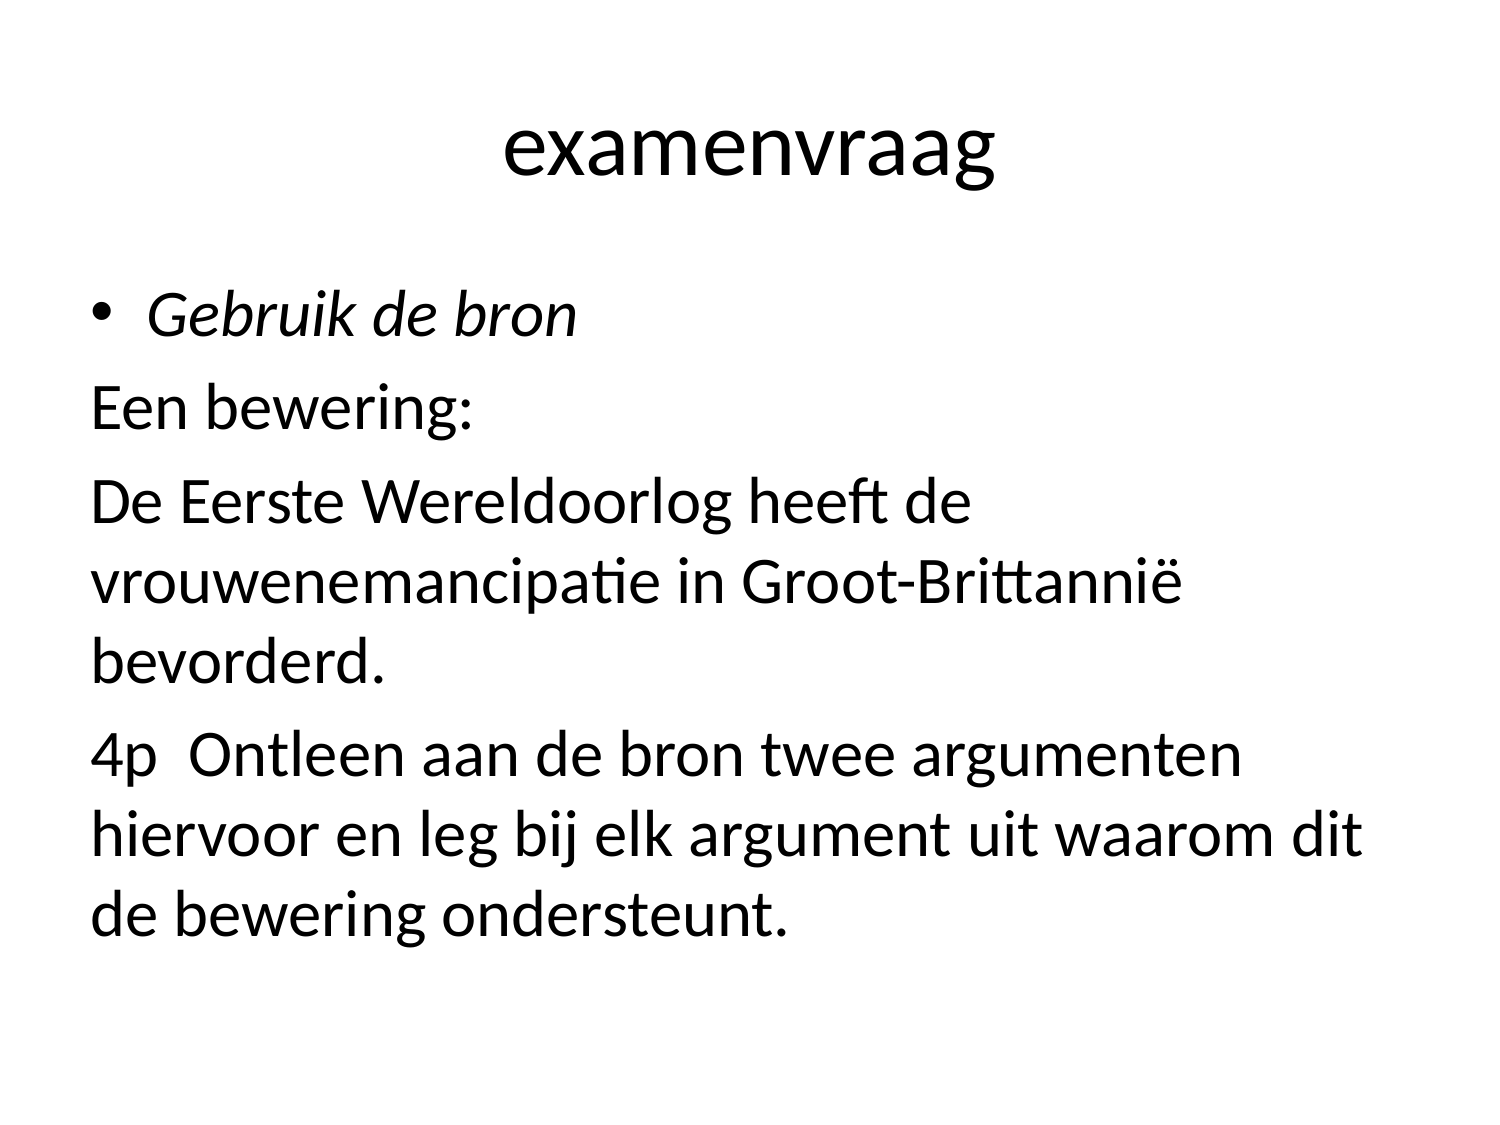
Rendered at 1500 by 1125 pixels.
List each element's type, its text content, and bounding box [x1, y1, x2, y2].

list Gebruik de bron Een bewering: De Eerste Wereldoorlog heeft de vrouwenemancipatie in Groot-Brittannië bevorderd. 4p Ontleen aan de bron twee argumenten hiervoor en leg bij elk argument uit waarom dit de bewering ondersteunt. [75, 262, 1425, 1005]
title examenvraag [75, 45, 1425, 233]
